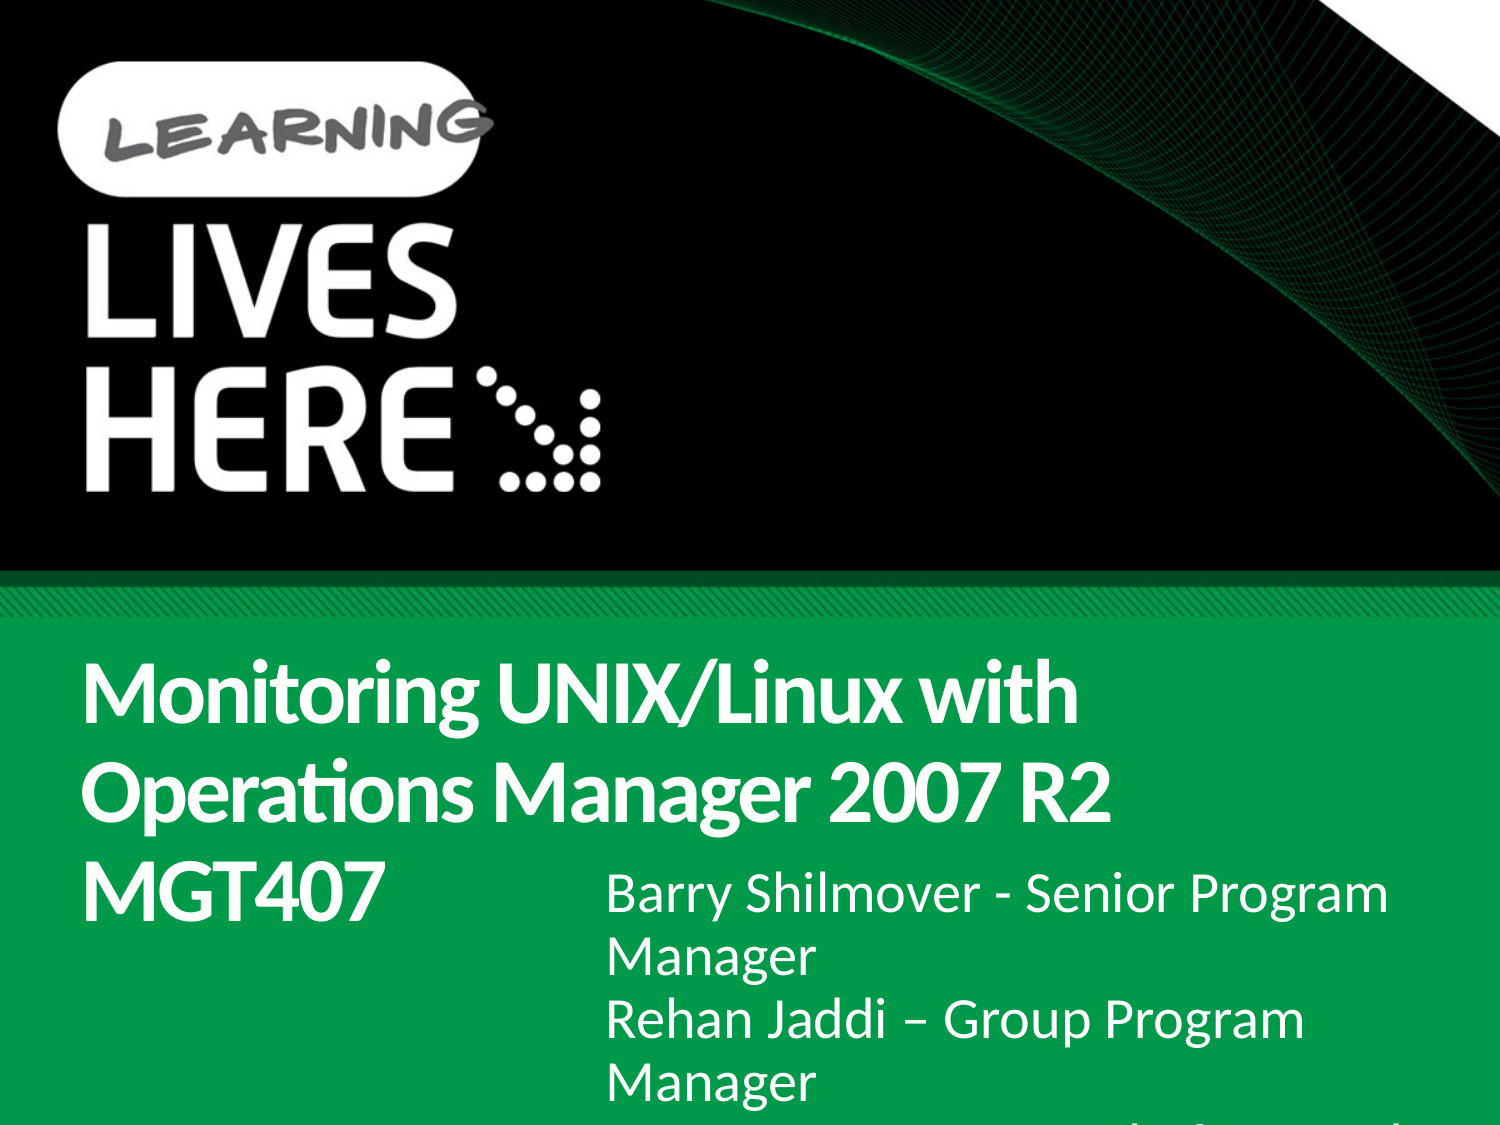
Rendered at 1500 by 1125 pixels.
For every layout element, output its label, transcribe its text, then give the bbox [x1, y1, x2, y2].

picture [0, 0, 1500, 1125]
subtitle Barry Shilmover - Senior Program Manager Rehan Jaddi – Group Program Manager System Center Cross Platform and Interop Team Microsoft Corporation [605, 862, 1481, 939]
title Monitoring UNIX/Linux with Operations Manager 2007 R2 MGT407 [80, 644, 1380, 864]
